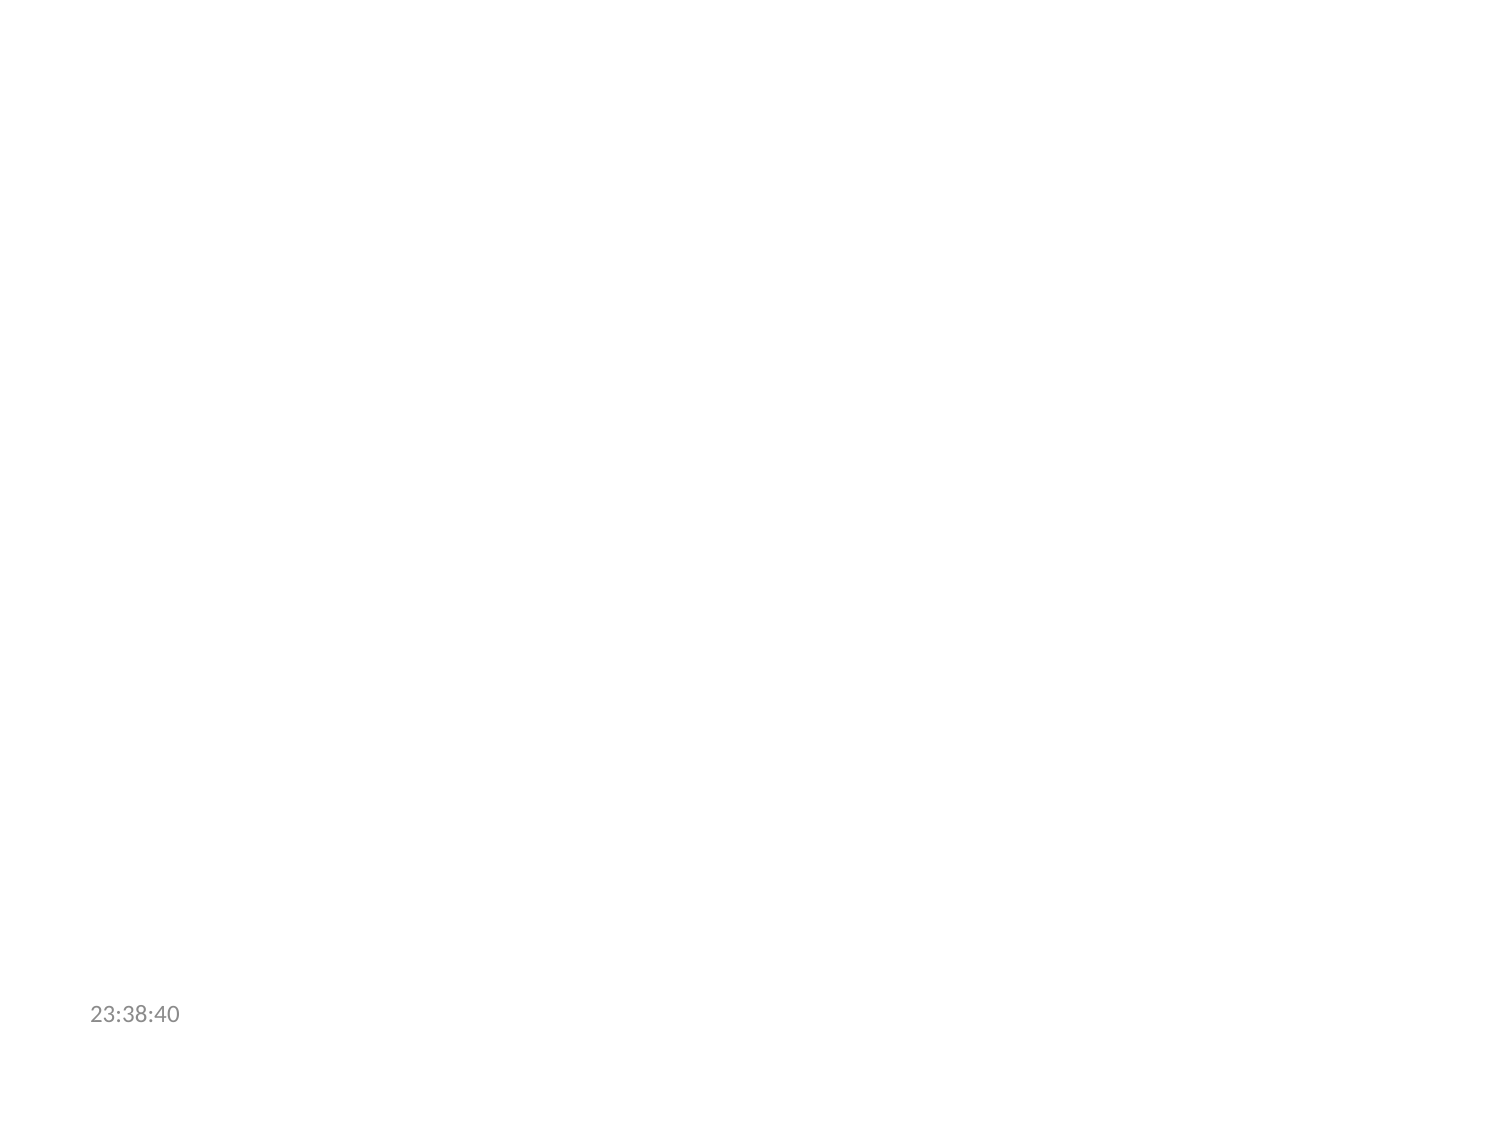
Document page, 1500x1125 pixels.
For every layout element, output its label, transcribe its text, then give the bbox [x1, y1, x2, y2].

text_box 15:35:09 [75, 982, 425, 1043]
